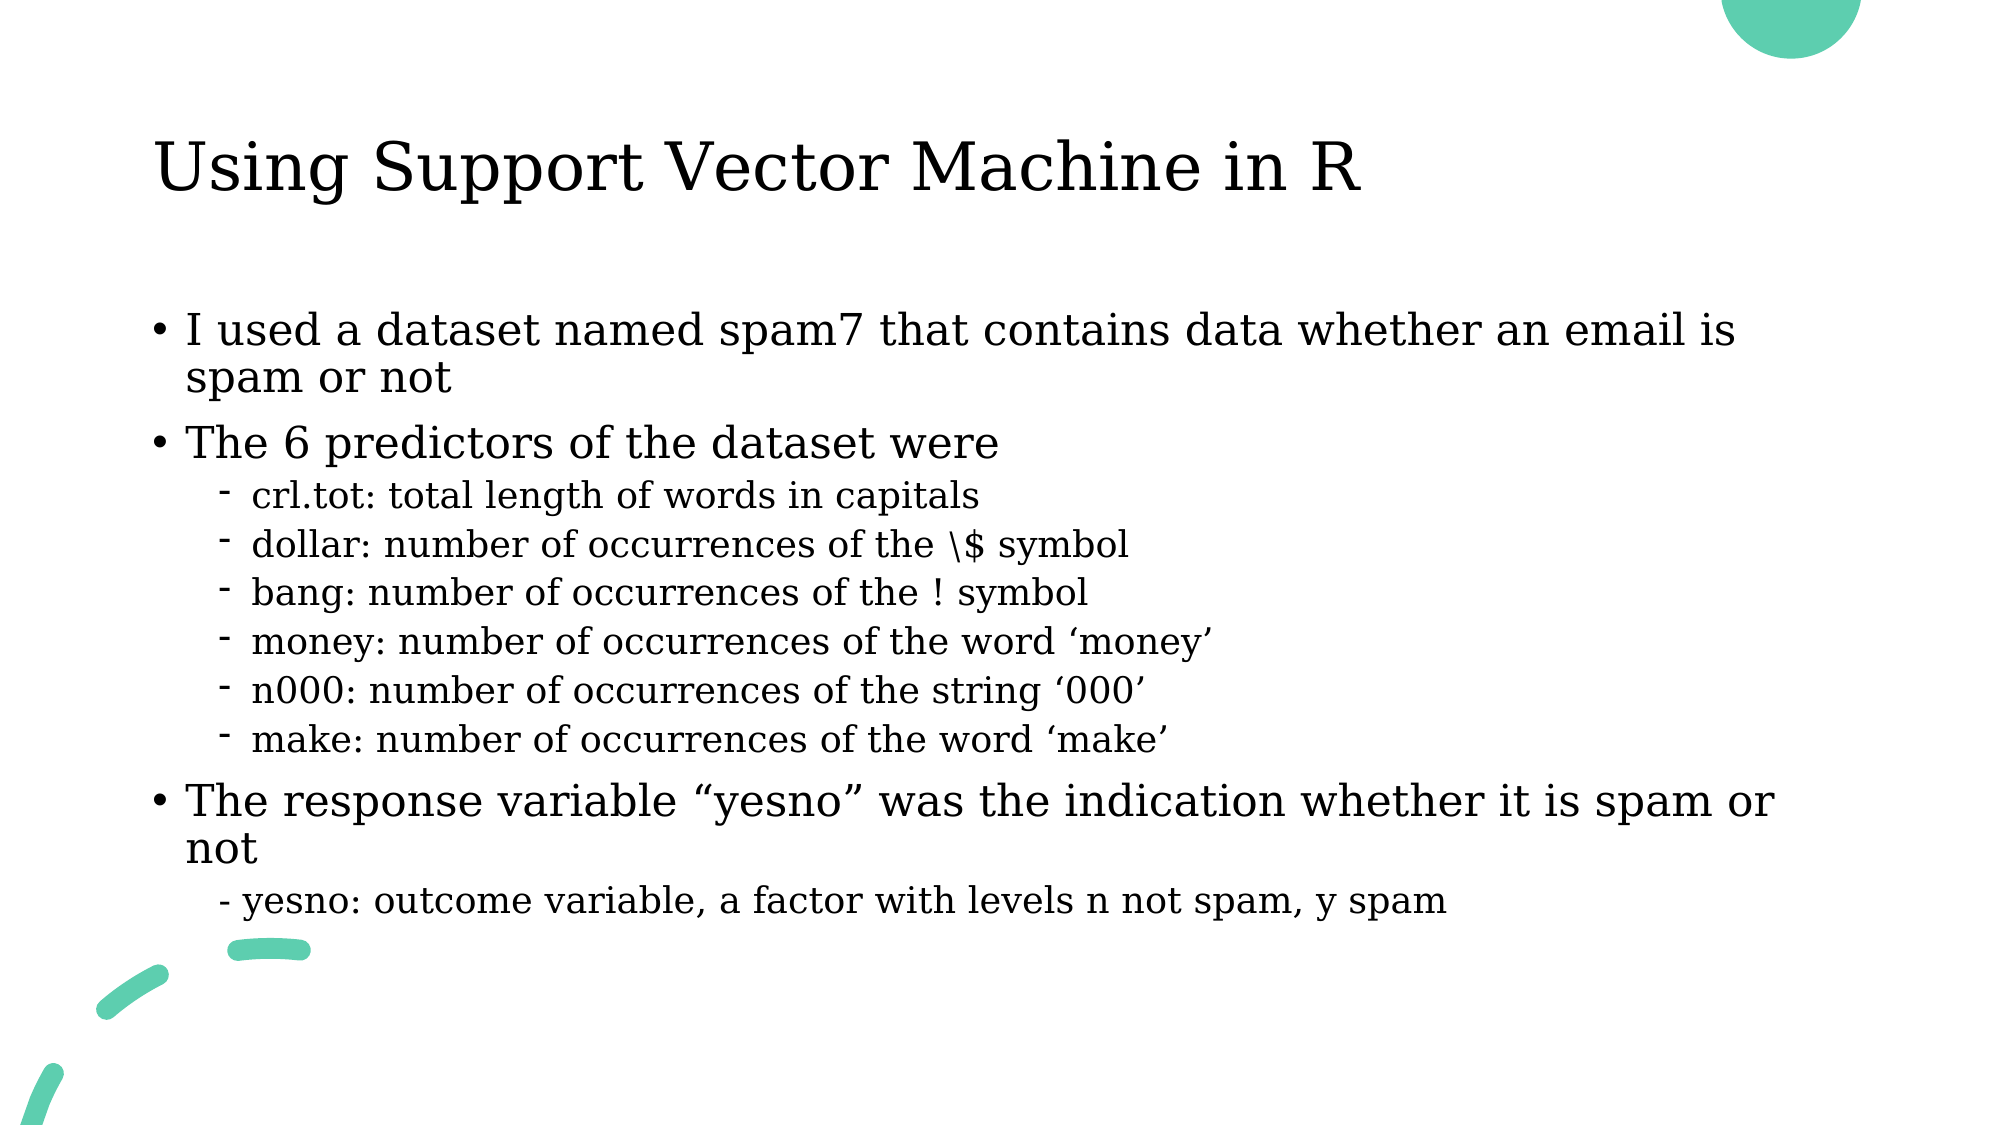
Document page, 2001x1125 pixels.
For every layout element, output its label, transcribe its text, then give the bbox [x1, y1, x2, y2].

title Using Support Vector Machine in R [137, 59, 1863, 278]
list I used a dataset named spam7 that contains data whether an email is spam or not The 6 predictors of the dataset were crl.tot: total length of words in capitals dollar: number of occurrences of the \$ symbol bang: number of occurrences of the ! symbol money: number of occurrences of the word ‘money’ n000: number of occurrences of the string ‘000’ make: number of occurrences of the word ‘make’ The response variable “yesno” was the indication whether it is spam or not - yesno: outcome variable, a factor with levels n not spam, y spam [137, 299, 1863, 933]
